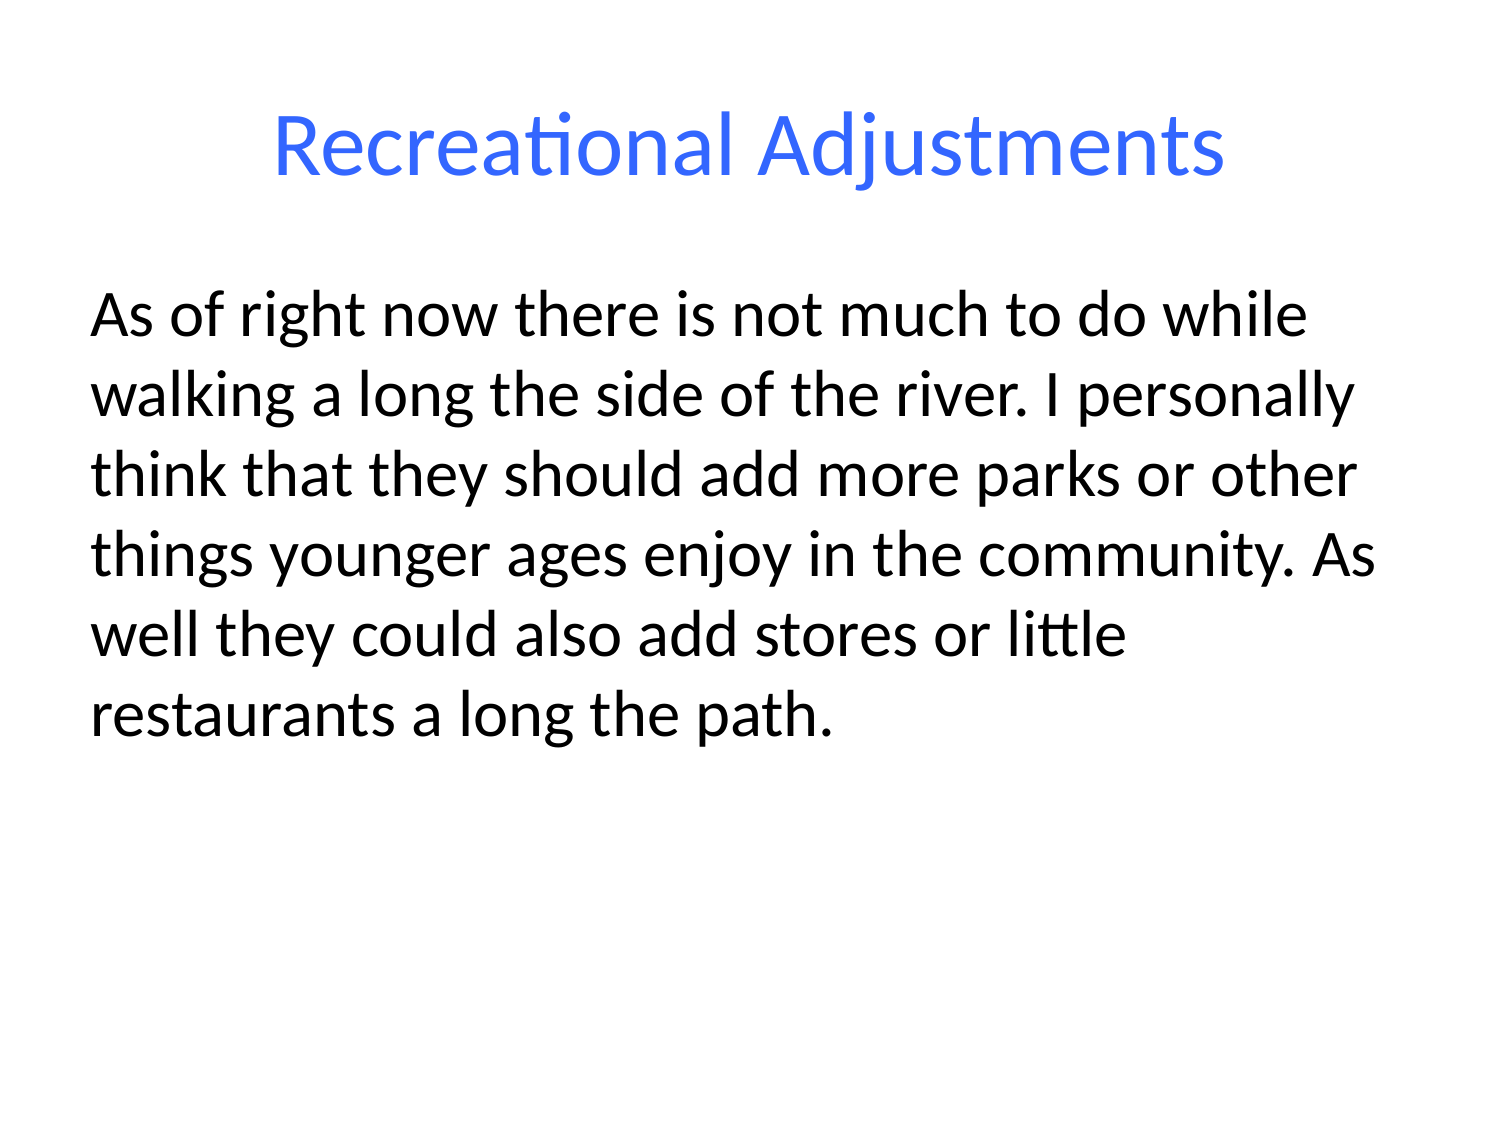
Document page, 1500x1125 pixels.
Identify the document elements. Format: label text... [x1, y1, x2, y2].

title Recreational Adjustments [75, 45, 1425, 233]
list As of right now there is not much to do while walking a long the side of the river. I personally think that they should add more parks or other things younger ages enjoy in the community. As well they could also add stores or little restaurants a long the path. [75, 262, 1425, 1005]
